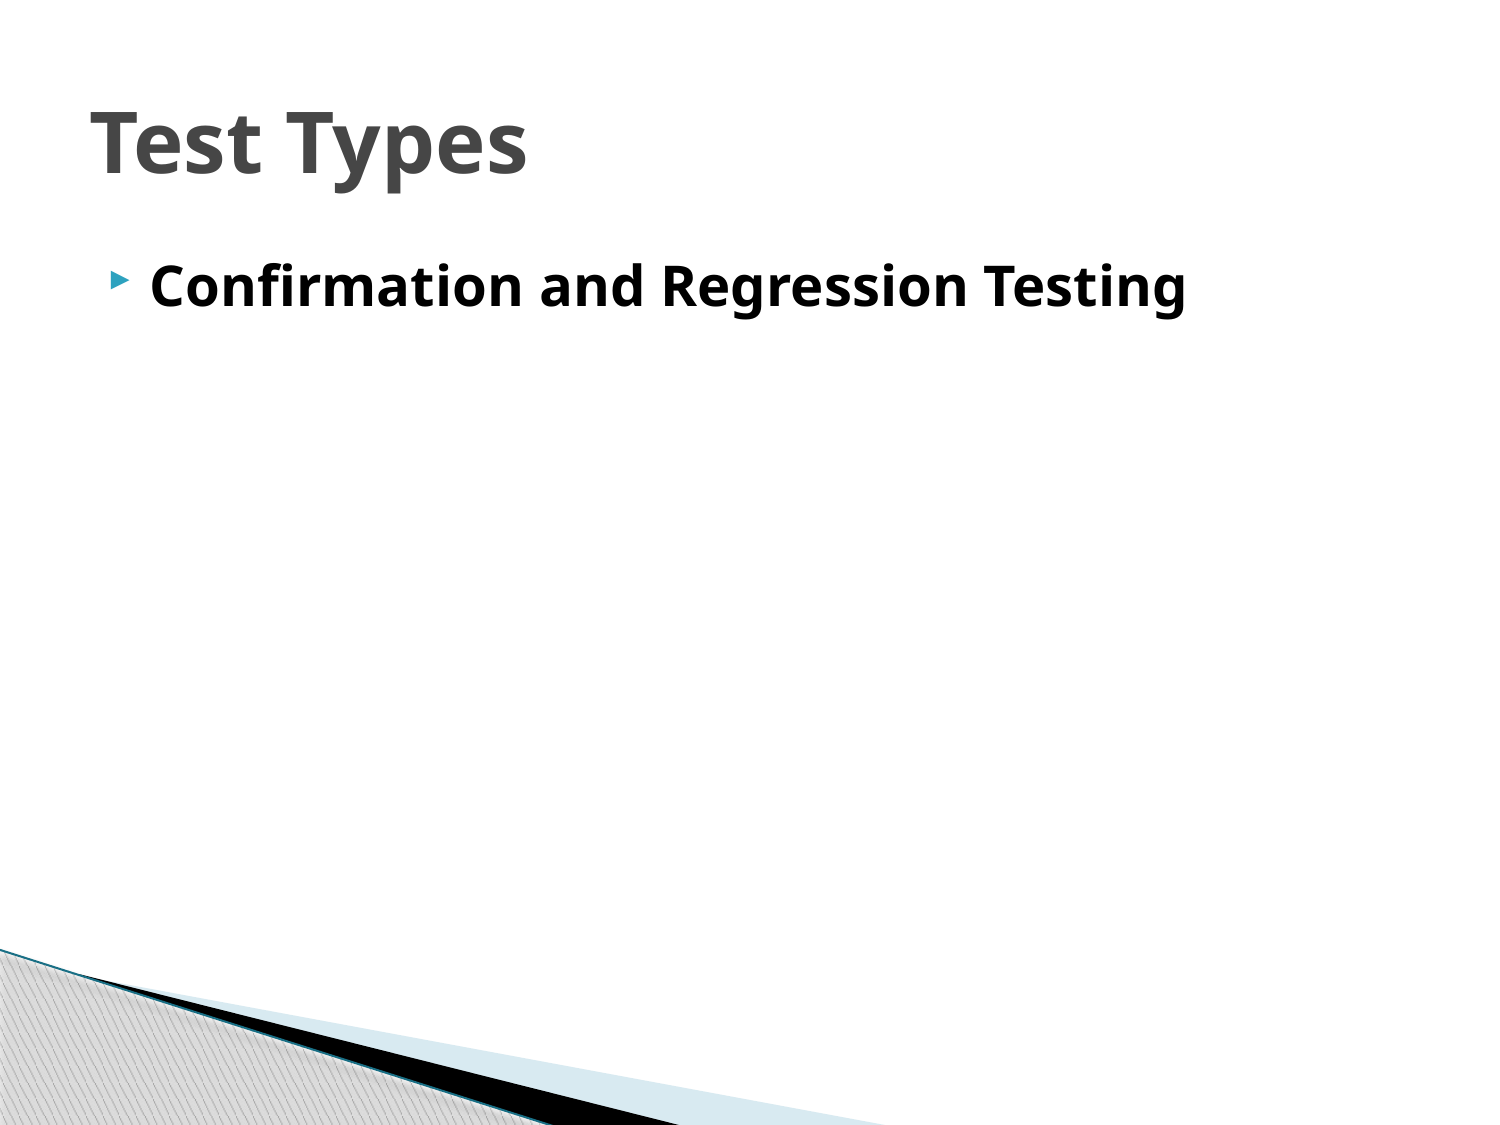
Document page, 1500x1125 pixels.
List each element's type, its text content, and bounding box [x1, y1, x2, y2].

list Confirmation and Regression Testing [75, 243, 1388, 1012]
title Test Types [75, 45, 1425, 233]
